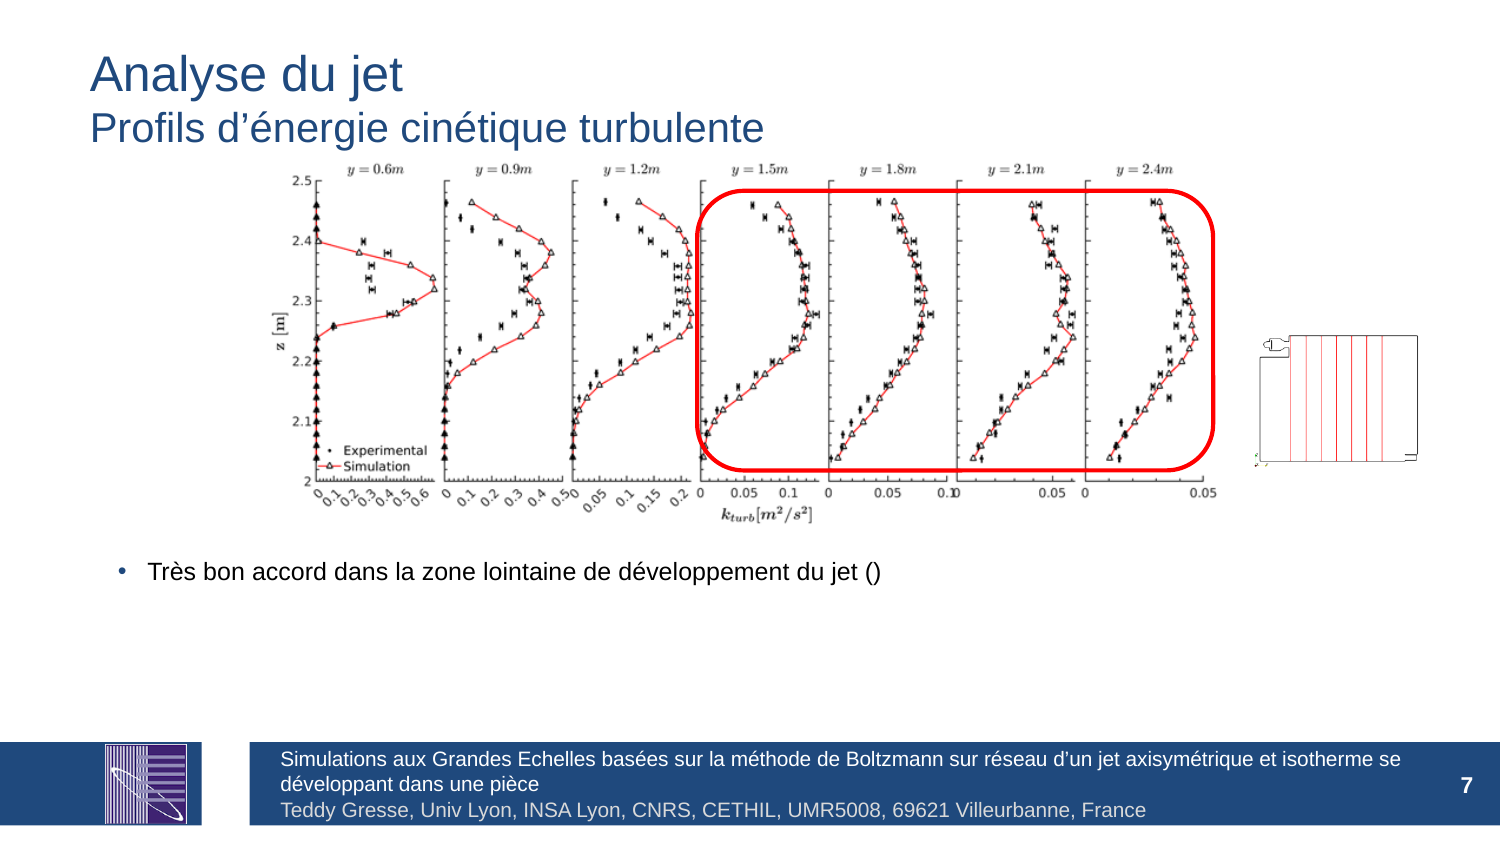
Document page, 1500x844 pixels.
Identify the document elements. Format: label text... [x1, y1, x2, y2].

text_box Simulations aux Grandes Echelles basées sur la méthode de Boltzmann sur réseau d’un jet axisymétrique et isotherme se développant dans une pièce [265, 752, 1471, 788]
text_box 7 [1445, 763, 1478, 806]
picture [1253, 333, 1419, 468]
title Analyse du jet Profils d’énergie cinétique turbulente [75, 33, 1425, 133]
picture [105, 744, 187, 824]
text_box Teddy Gresse, Univ Lyon, INSA Lyon, CNRS, CETHIL, UMR5008, 69621 Villeurbanne, France [265, 789, 1471, 825]
picture [257, 158, 1243, 535]
